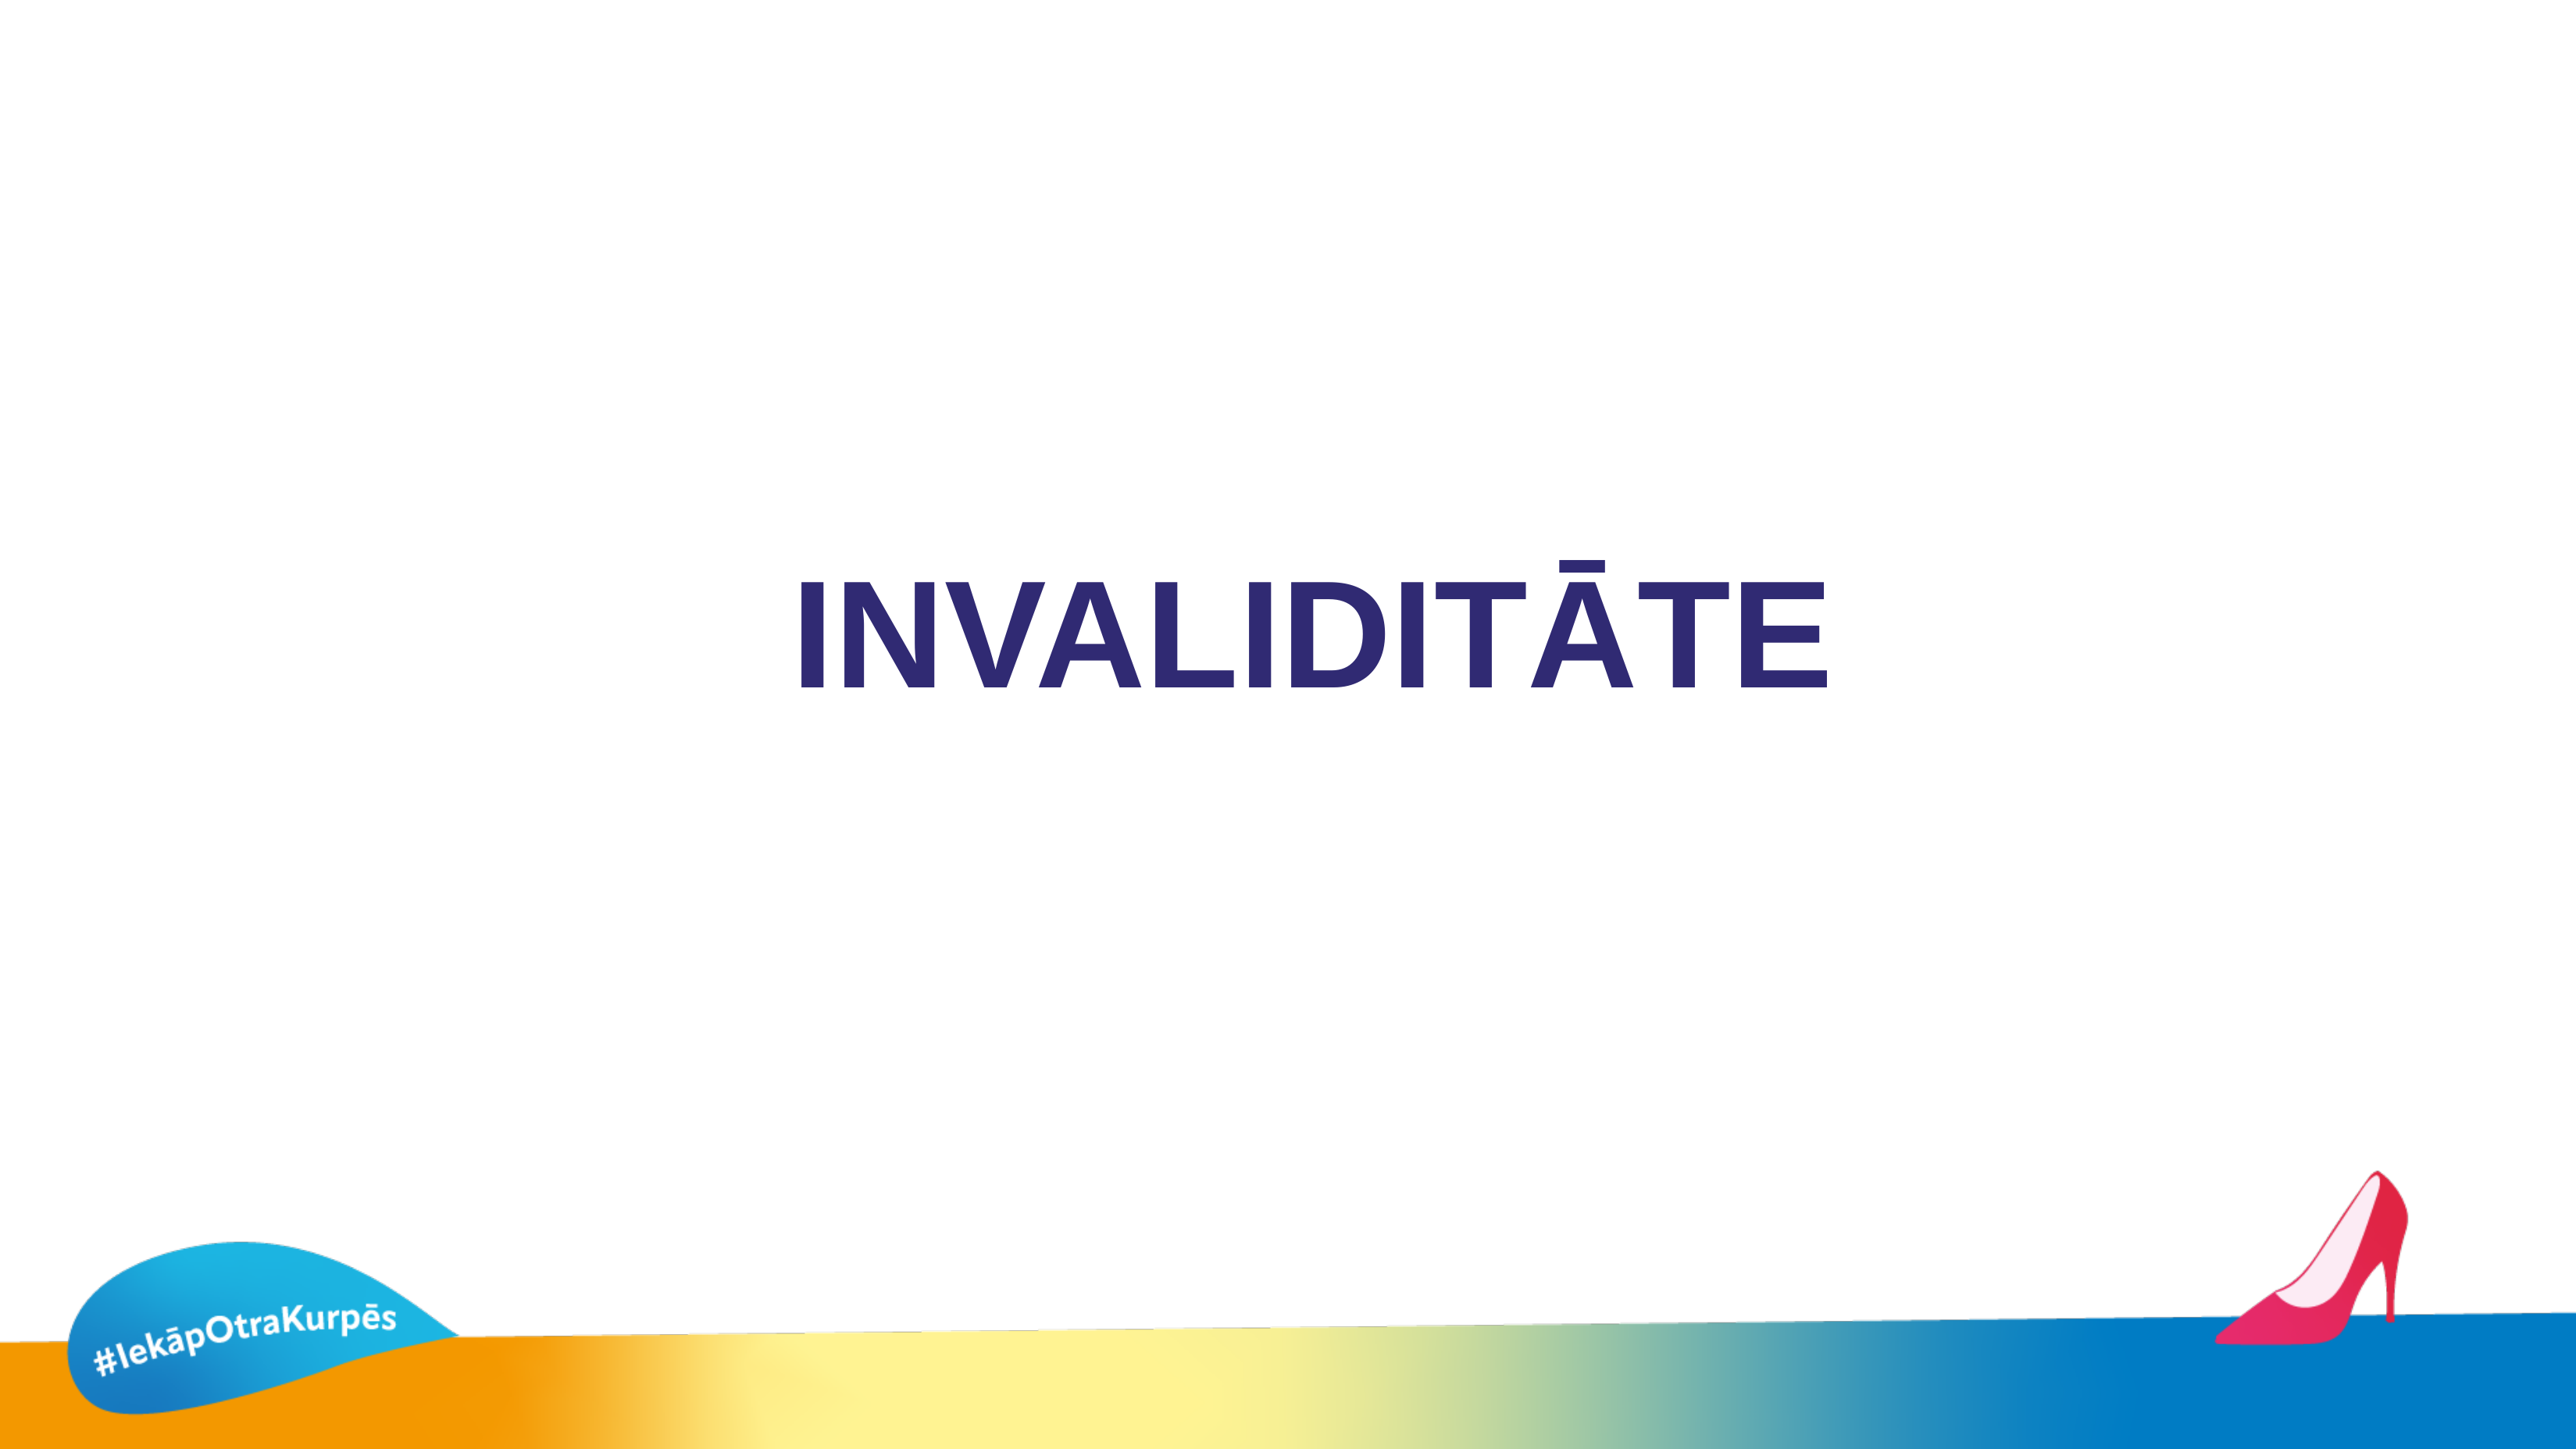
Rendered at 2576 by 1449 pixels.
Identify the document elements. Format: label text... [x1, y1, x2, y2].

title INVALIDITĀTE [280, 534, 2255, 868]
picture [0, 1144, 2576, 1449]
